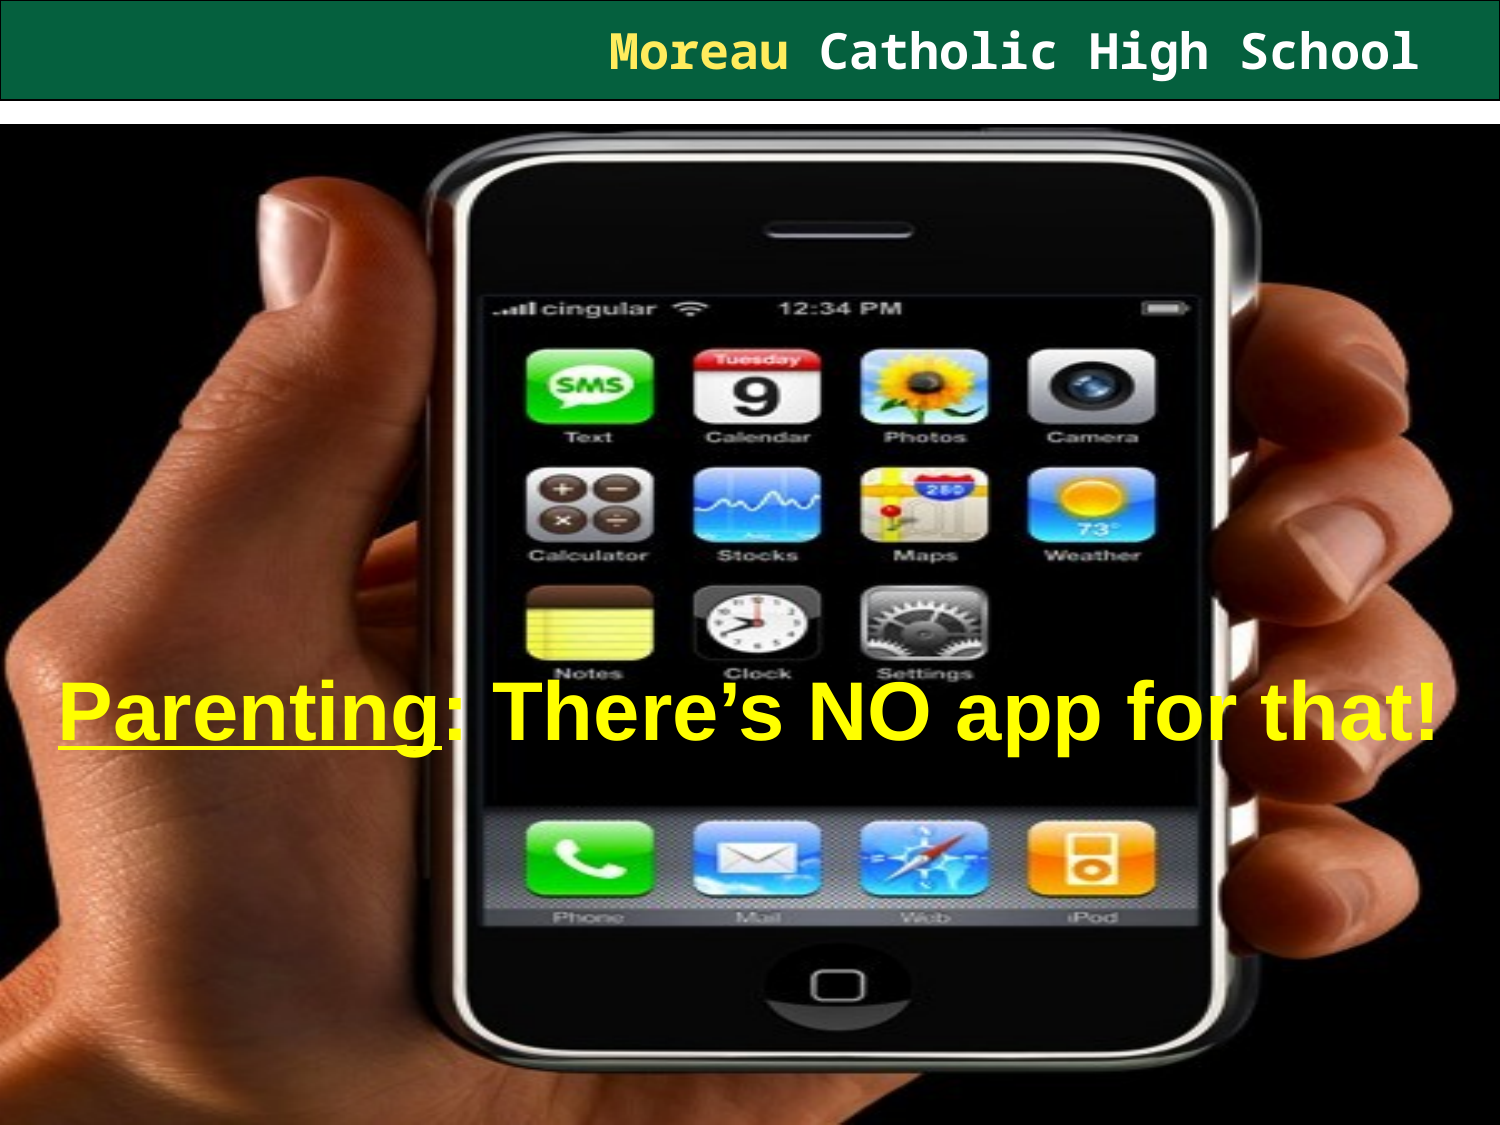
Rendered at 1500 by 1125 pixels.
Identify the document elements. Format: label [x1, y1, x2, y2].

picture [0, 124, 1500, 1125]
